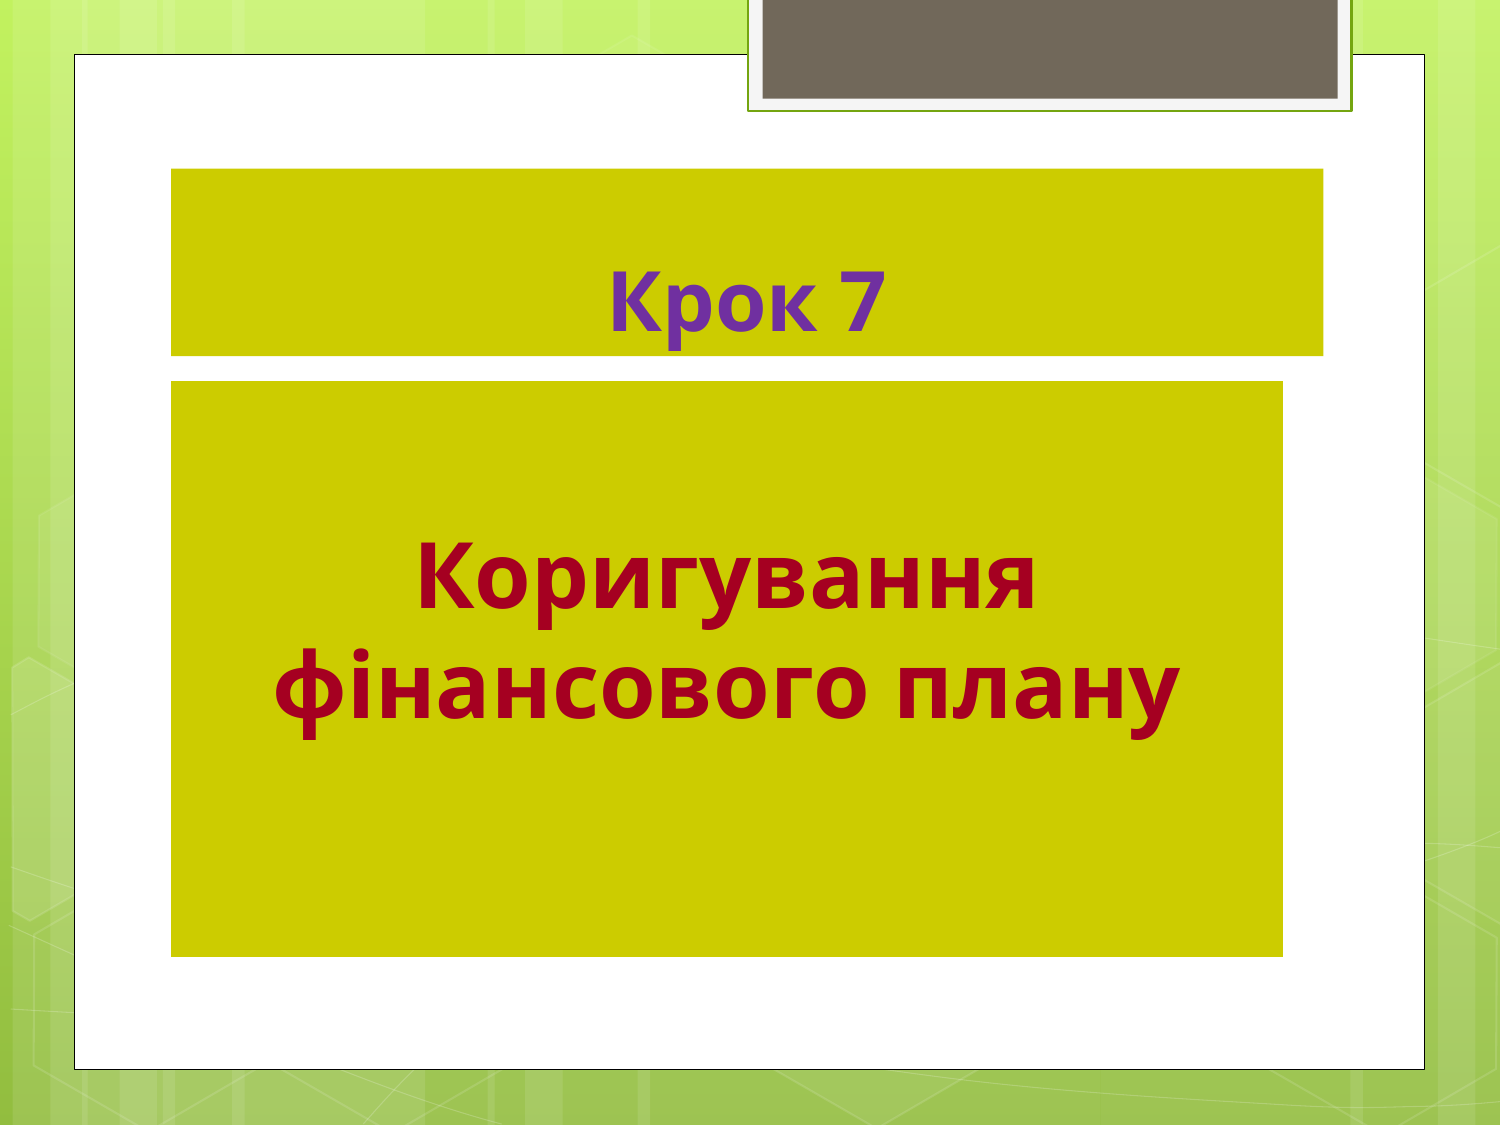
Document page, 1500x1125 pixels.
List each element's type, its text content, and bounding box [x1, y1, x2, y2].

list Коригування фінансового плану [171, 381, 1283, 957]
title Крок 7 [171, 168, 1324, 357]
